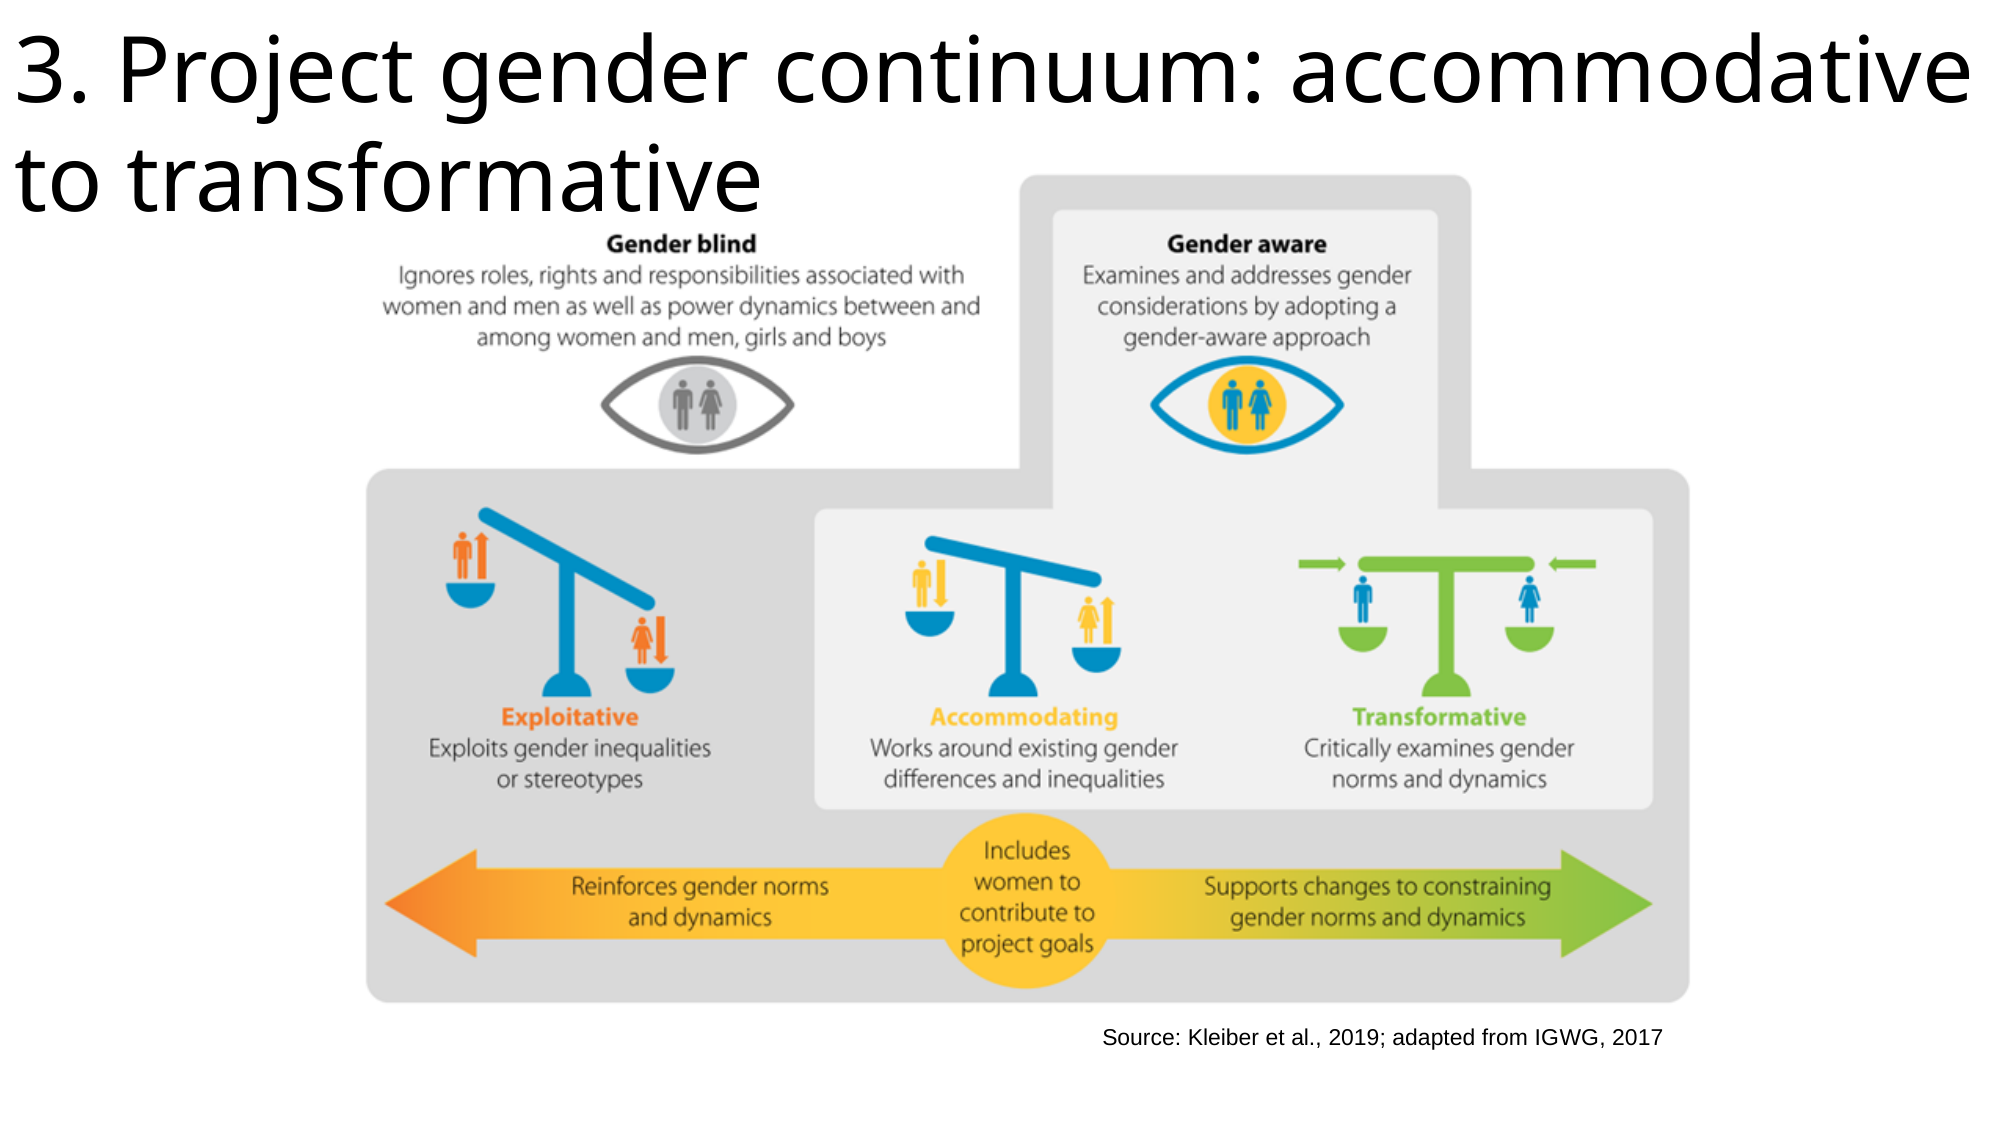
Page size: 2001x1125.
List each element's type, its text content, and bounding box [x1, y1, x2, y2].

text_box Source: Kleiber et al., 2019; adapted from IGWG, 2017 [1087, 1027, 1685, 1088]
picture [338, 155, 1699, 1020]
text_box 3. Project gender continuum: accommodative to transformative [0, 2, 2000, 238]
